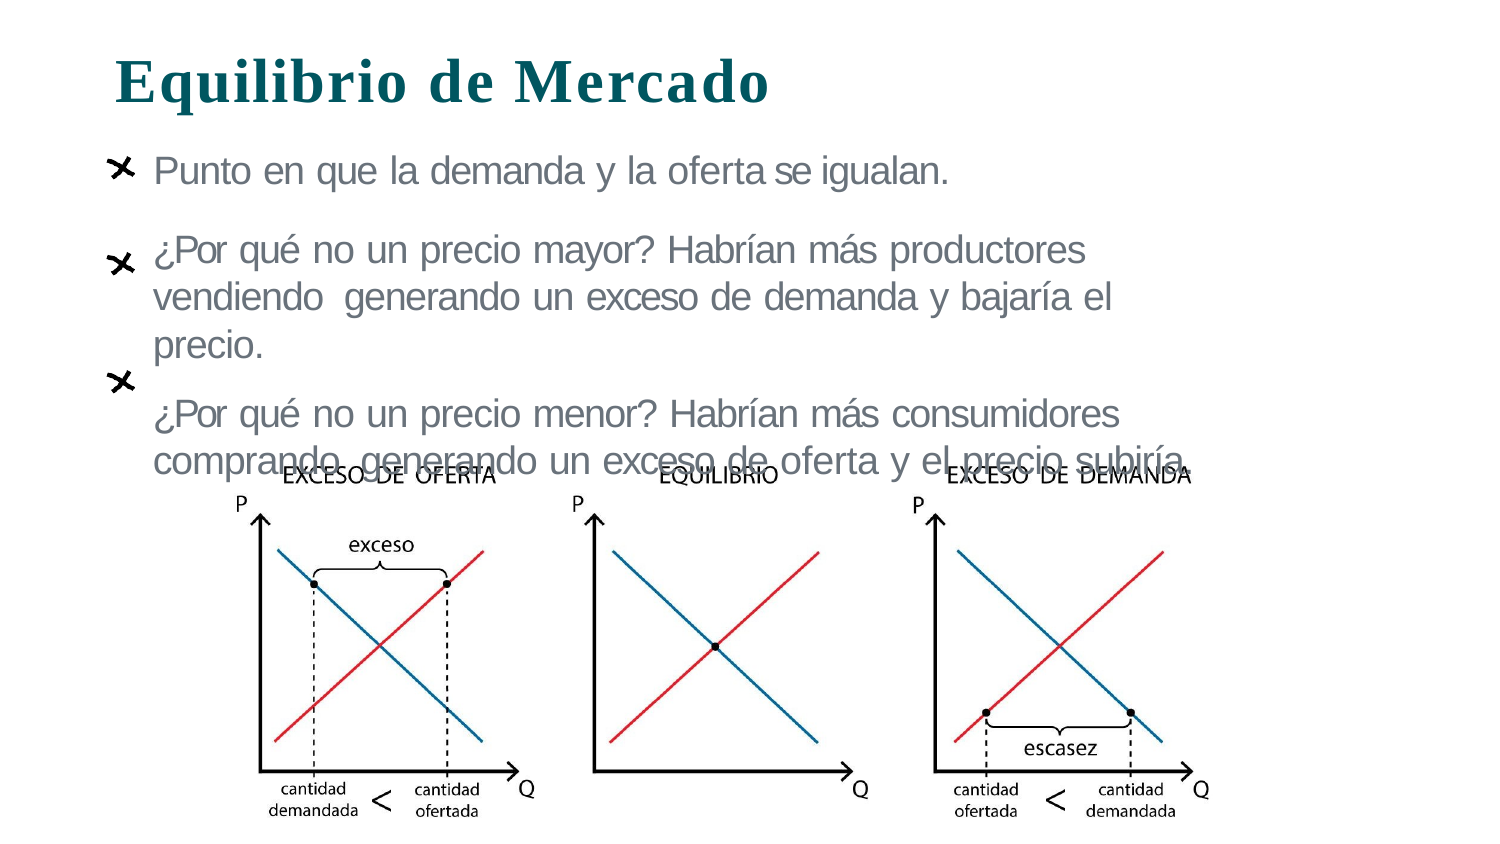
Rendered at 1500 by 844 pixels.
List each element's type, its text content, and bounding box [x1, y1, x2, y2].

text_box [104, 250, 136, 276]
title Equilibrio de Mercado [113, 38, 778, 182]
text_box [104, 154, 136, 180]
text_box [233, 483, 1213, 818]
text_box [104, 368, 136, 394]
text_box Punto en que la demanda y la oferta se igualan. ¿Por qué no un precio mayor? Habrían más productores vendiendo generando un exceso de demanda y bajaría el precio. ¿Por qué no un precio menor? Habrían más consumidores comprando generando un exceso de oferta y el precio subiría. [150, 142, 1282, 483]
